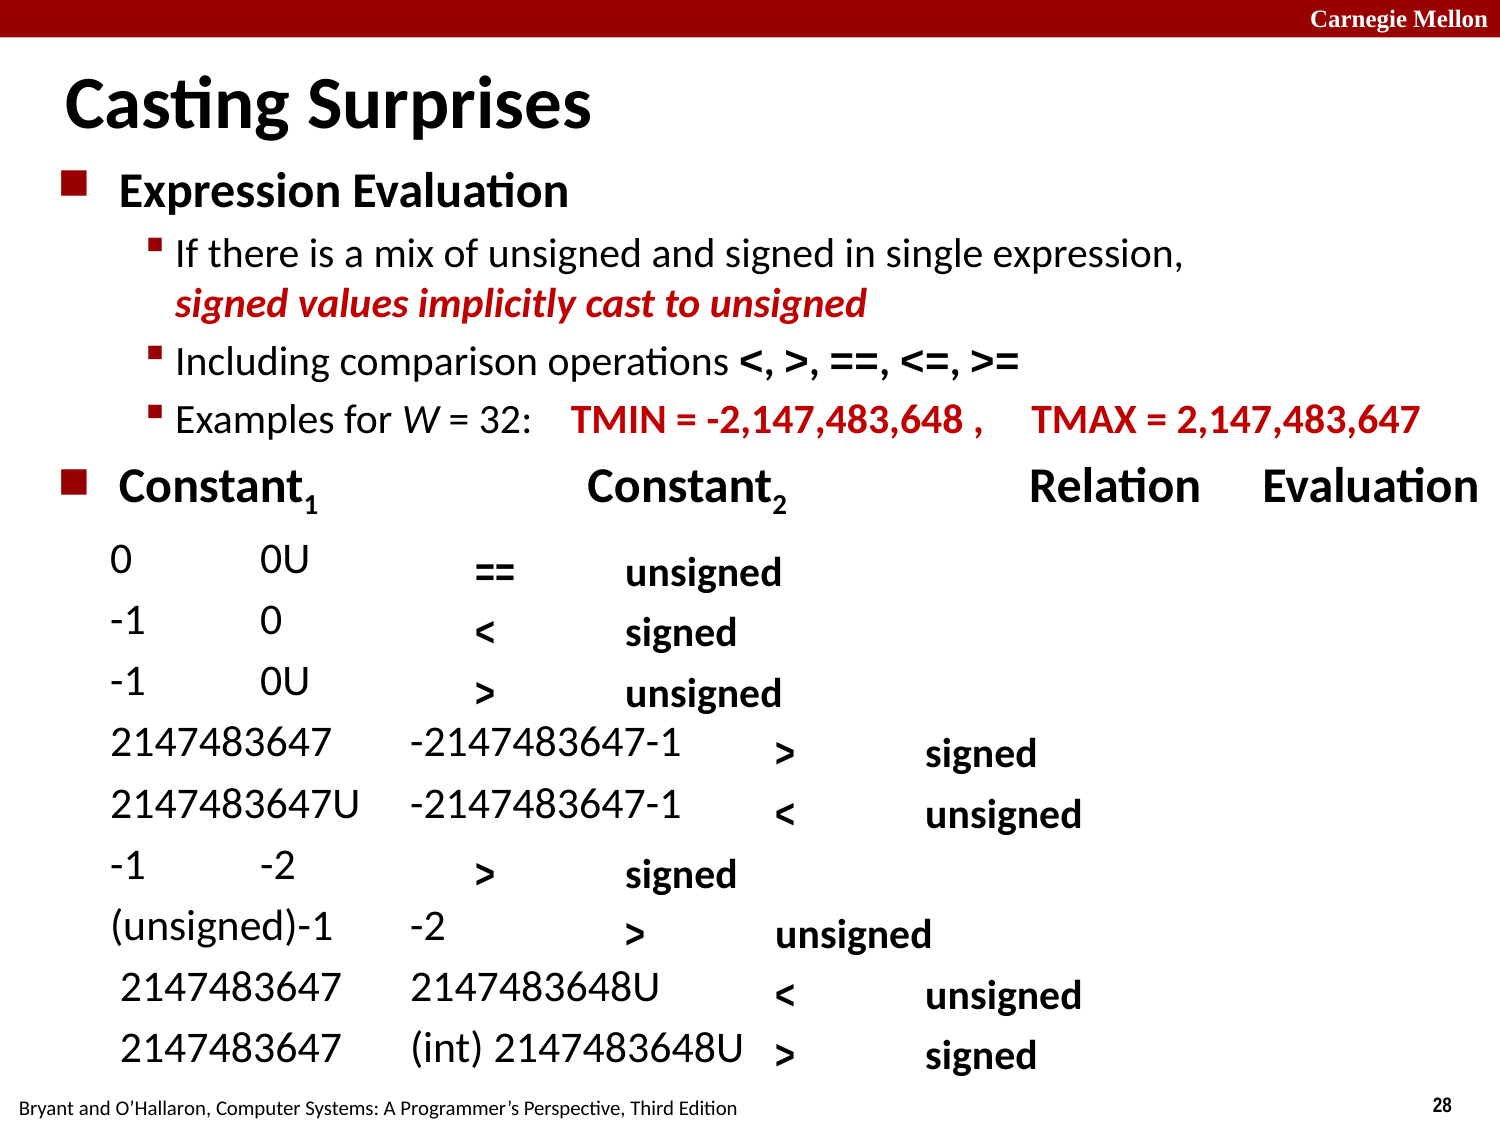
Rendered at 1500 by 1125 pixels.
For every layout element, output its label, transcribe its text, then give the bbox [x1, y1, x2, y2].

text_box 0 0U == unsigned -1 0 < signed -1 0U > unsigned 2147483647 -2147483648 > signed 2147483647U -2147483648 < unsigned -1 -2 > signed (unsigned) -1 -2 > unsigned 2147483647 2147483648U < unsigned 2147483647 (int) 2147483648U > signed [47, 1113, 1500, 1125]
list Expression Evaluation If there is a mix of unsigned and signed in single expression, signed values implicitly cast to unsigned Including comparison operations <, >, ==, <=, >= Examples for W = 32: TMIN = -2,147,483,648 , TMAX = 2,147,483,647 Constant1 Constant2 Relation Evaluation 0 0U -1 0 -1 0U 2147483647 -2147483647-1 2147483647U -2147483647-1 -1 -2 (unsigned)-1 -2 2147483647 2147483648U 2147483647 (int) 2147483648U [47, 149, 1500, 1113]
title Casting Surprises [49, 52, 1121, 145]
